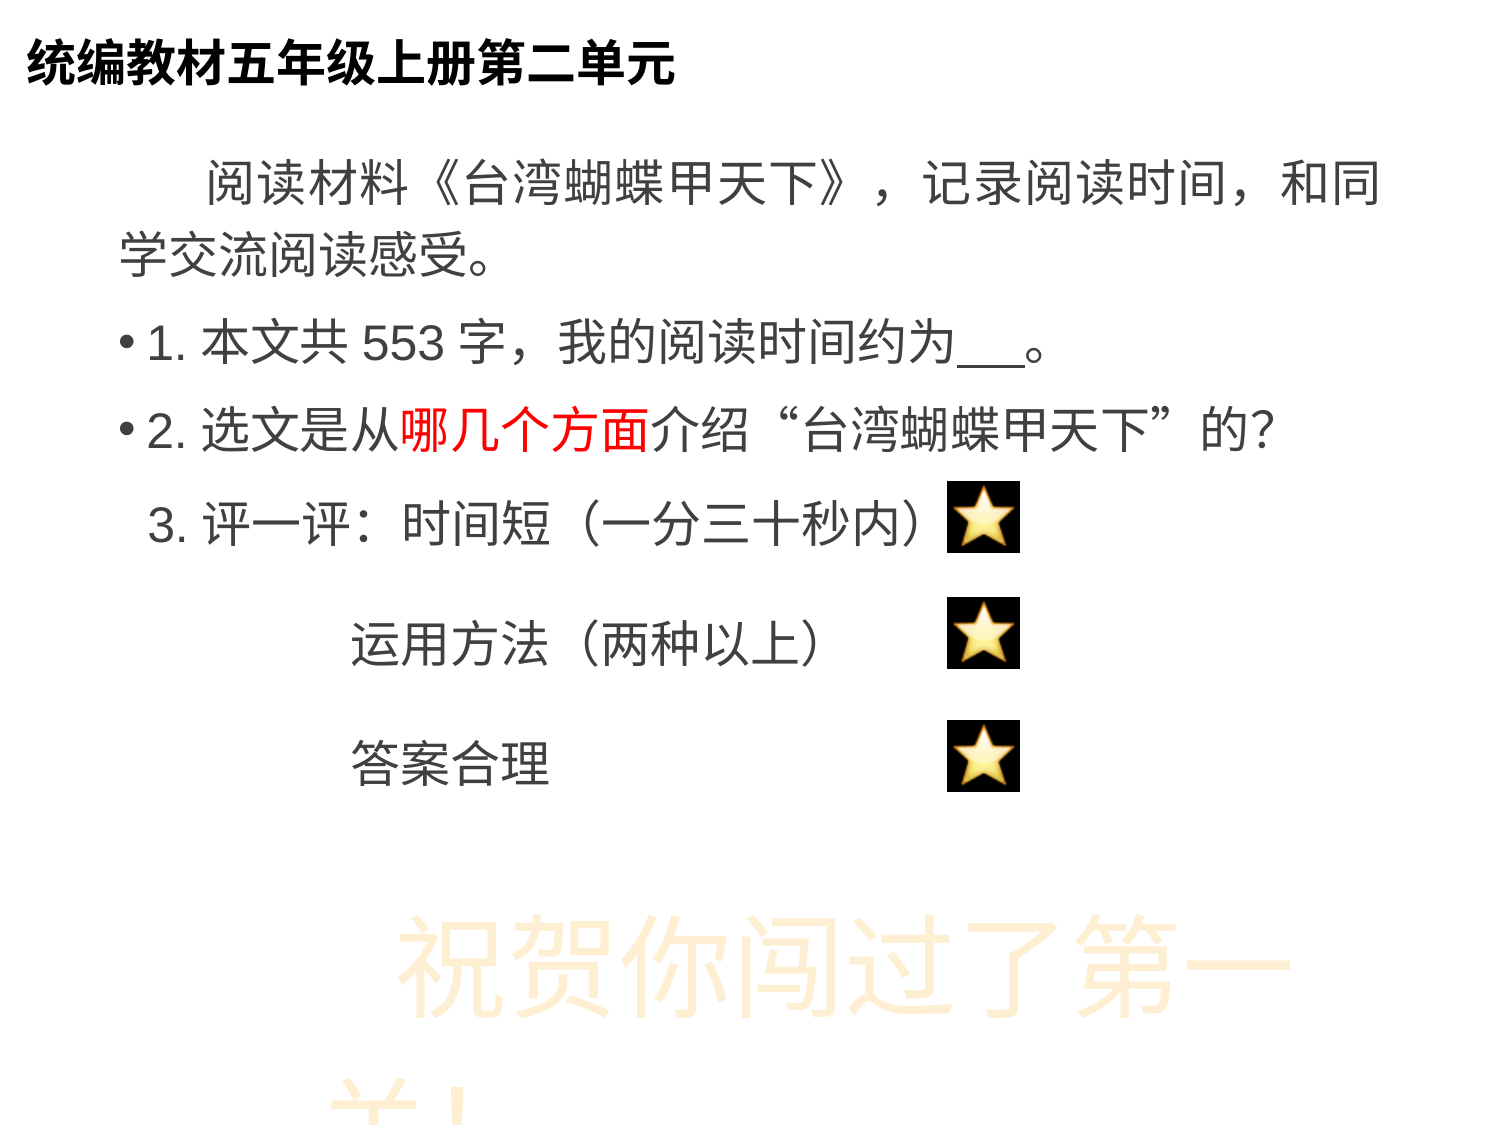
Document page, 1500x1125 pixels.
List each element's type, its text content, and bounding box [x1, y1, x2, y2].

picture [947, 597, 1020, 669]
text_box 祝贺你闯过了第一关！ [302, 862, 1447, 1045]
text_box 3.评一评：时间短（一分三十秒内） 运用方法（两种以上） 答案合理 [132, 485, 1387, 800]
text_box 统编教材五年级上册第二单元 [11, 23, 692, 99]
list 阅读材料《台湾蝴蝶甲天下》，记录阅读时间，和同学交流阅读感受。 1.本文共553字，我的阅读时间约为 。 2.选文是从哪几个方面介绍“台湾蝴蝶甲天下”的？ [102, 131, 1398, 468]
picture [947, 481, 1020, 553]
picture [947, 720, 1020, 792]
